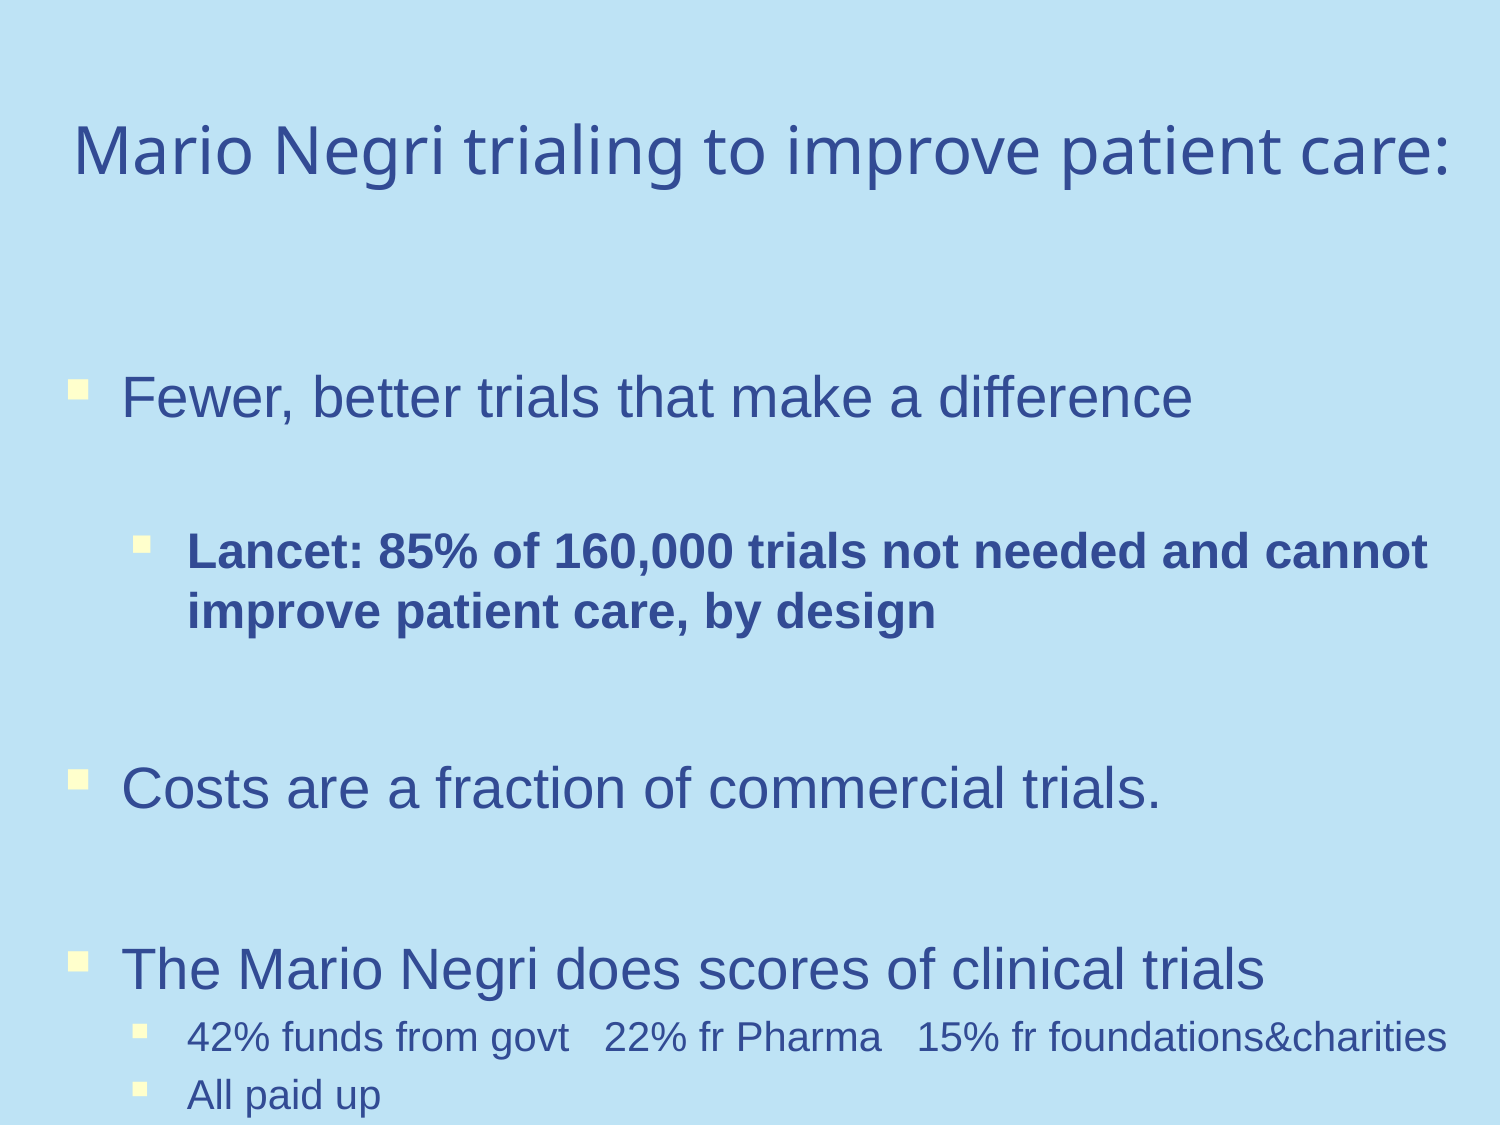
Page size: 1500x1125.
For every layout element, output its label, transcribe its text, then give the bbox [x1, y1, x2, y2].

list Mario Negri trialing to improve patient care: Fewer, better trials that make a difference Lancet: 85% of 160,000 trials not needed and cannot improve patient care, by design Costs are a fraction of commercial trials. The Mario Negri does scores of clinical trials 42% funds from govt 22% fr Pharma 15% fr foundations&charities All paid up [50, 99, 1475, 1063]
